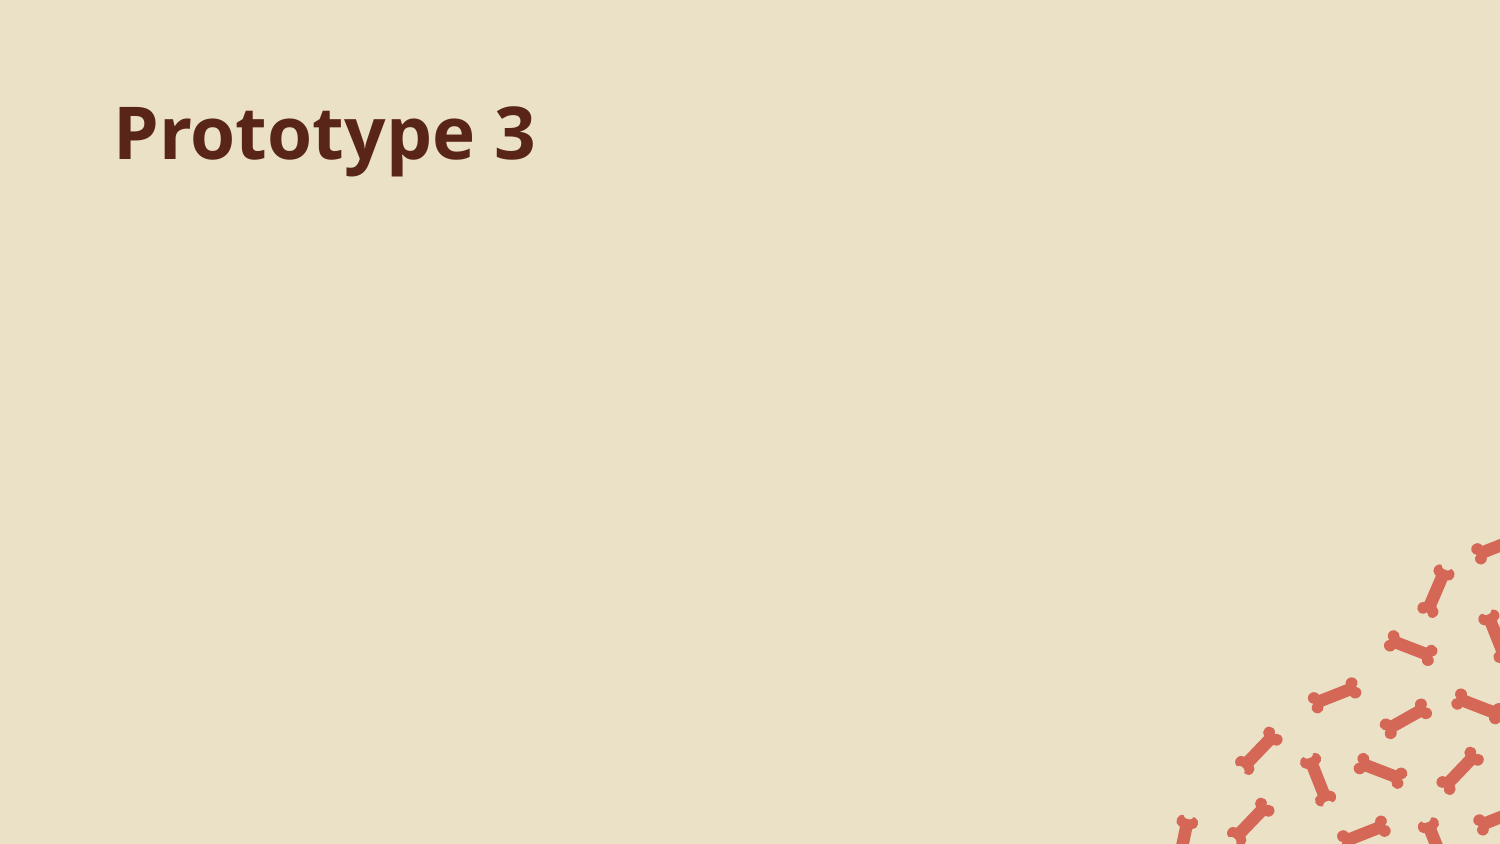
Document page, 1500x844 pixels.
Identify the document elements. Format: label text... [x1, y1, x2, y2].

title Prototype 3 [98, 71, 1402, 166]
